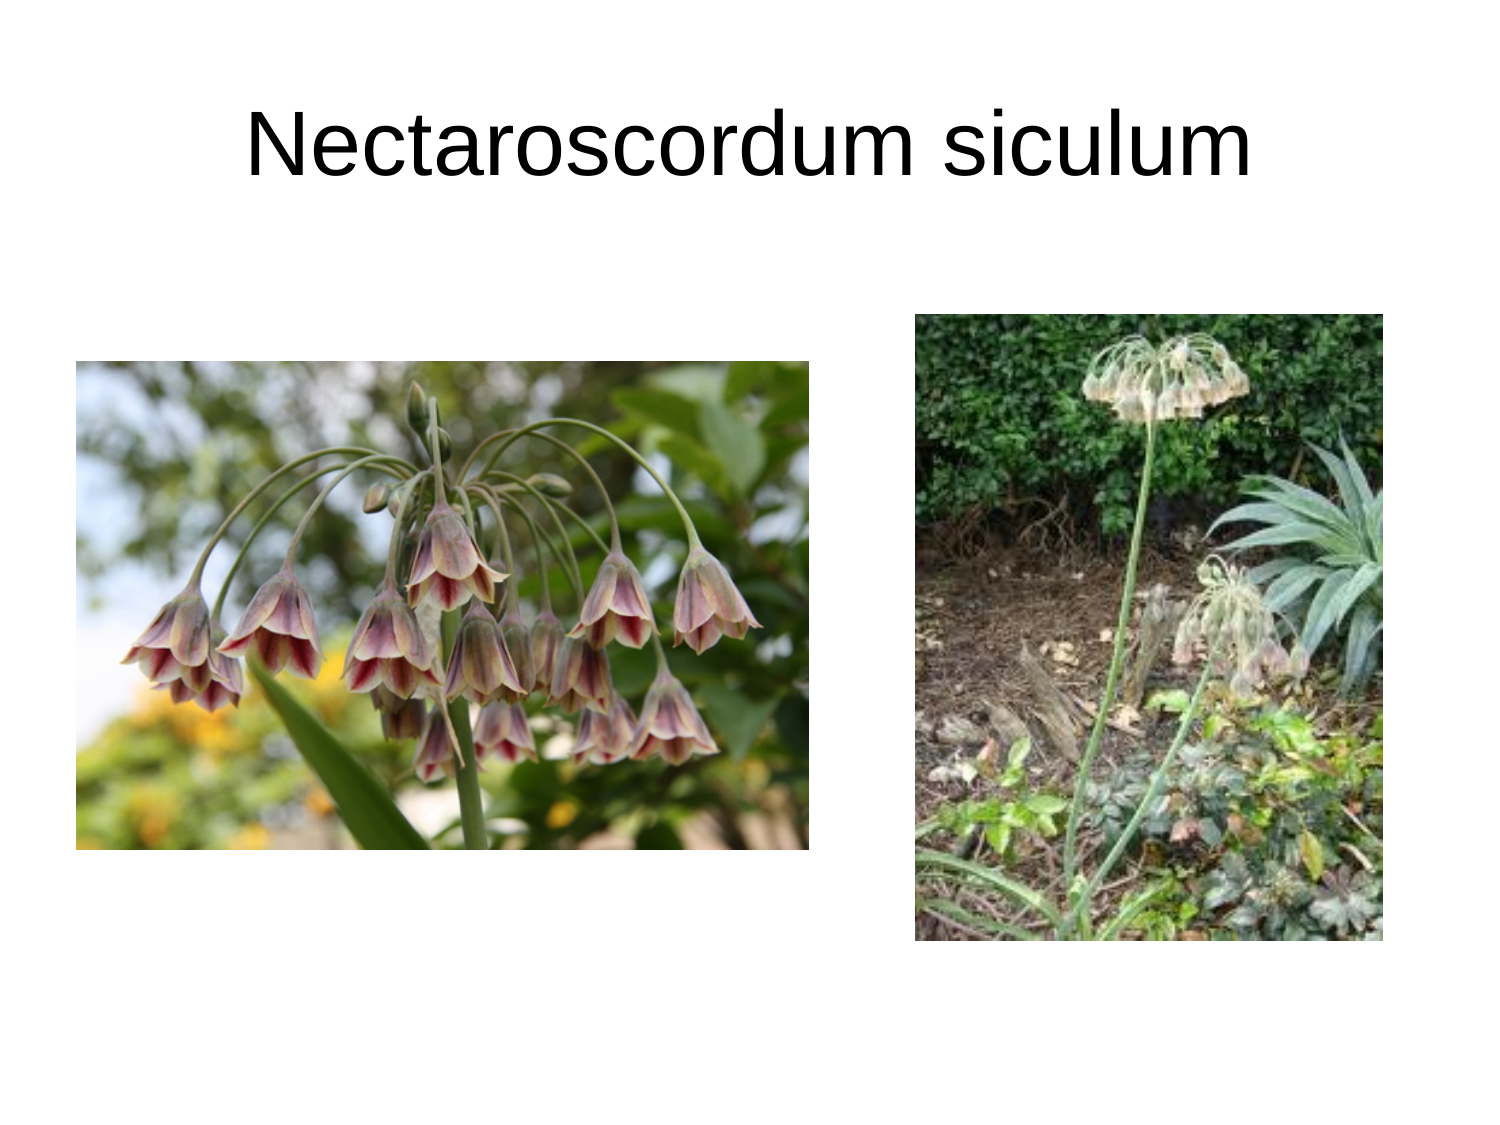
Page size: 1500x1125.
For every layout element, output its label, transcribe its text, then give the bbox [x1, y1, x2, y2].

picture [915, 314, 1383, 941]
title Nectaroscordum siculum [75, 45, 1425, 233]
picture [76, 361, 810, 851]
